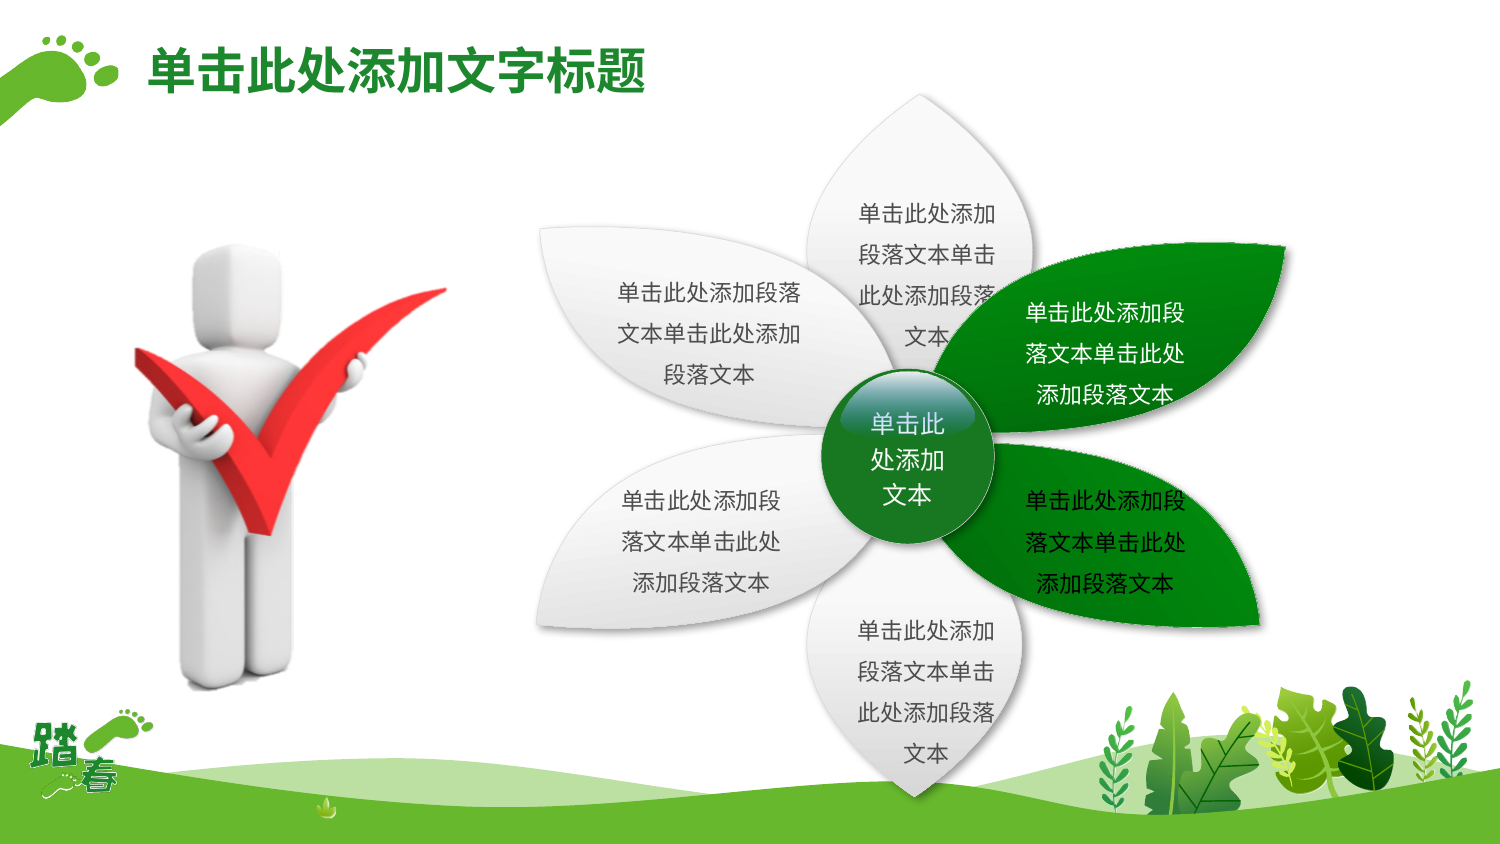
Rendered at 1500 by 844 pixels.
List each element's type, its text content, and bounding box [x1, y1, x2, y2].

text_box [919, 251, 1297, 424]
text_box 单击此处添加文字标题 [131, 31, 662, 107]
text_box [920, 453, 1272, 617]
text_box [820, 368, 995, 545]
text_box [525, 444, 920, 619]
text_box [526, 240, 919, 414]
picture [29, 224, 485, 799]
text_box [806, 617, 1022, 797]
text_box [806, 94, 1033, 251]
picture [0, 35, 119, 135]
